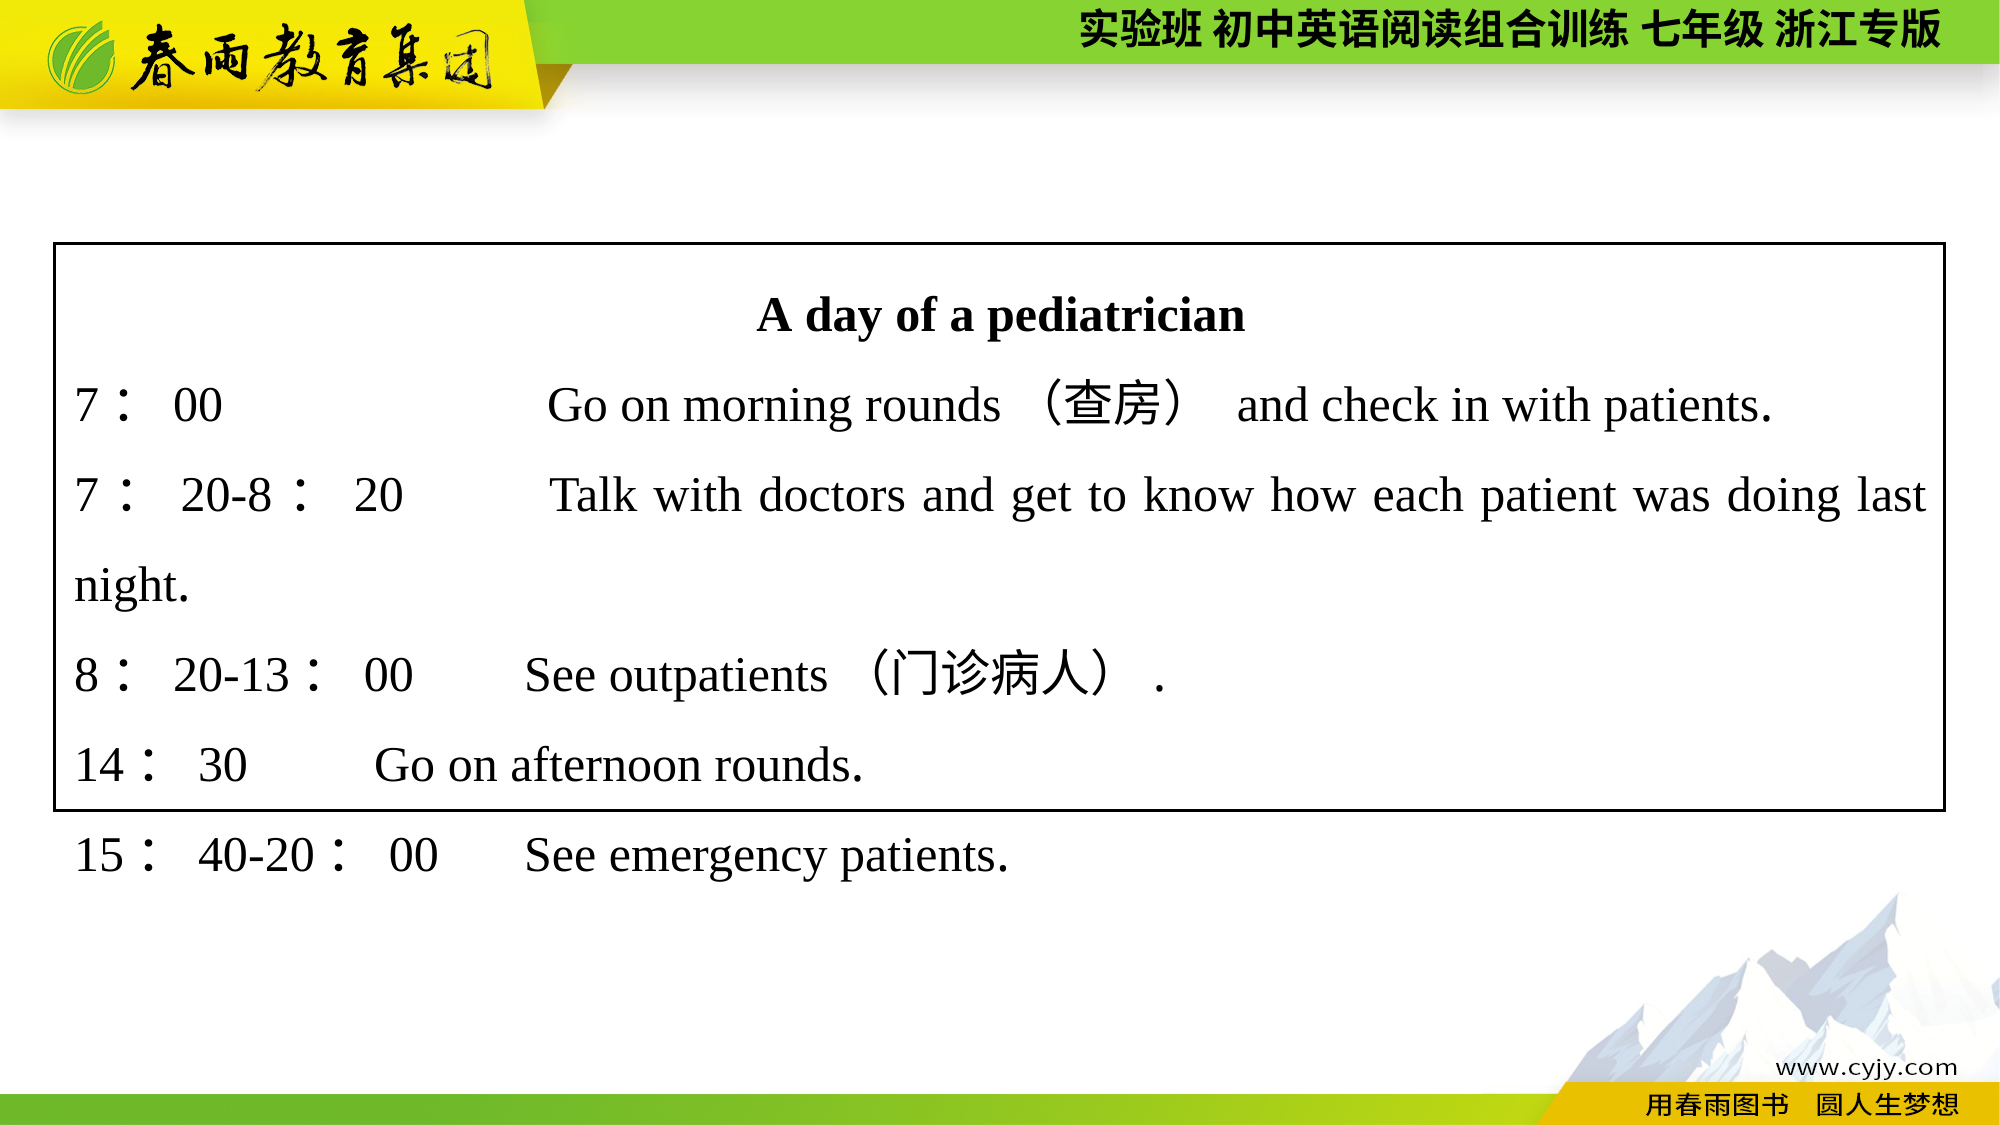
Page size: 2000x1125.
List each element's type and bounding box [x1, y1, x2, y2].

text_box [54, 243, 1945, 811]
picture [0, 0, 2000, 1125]
